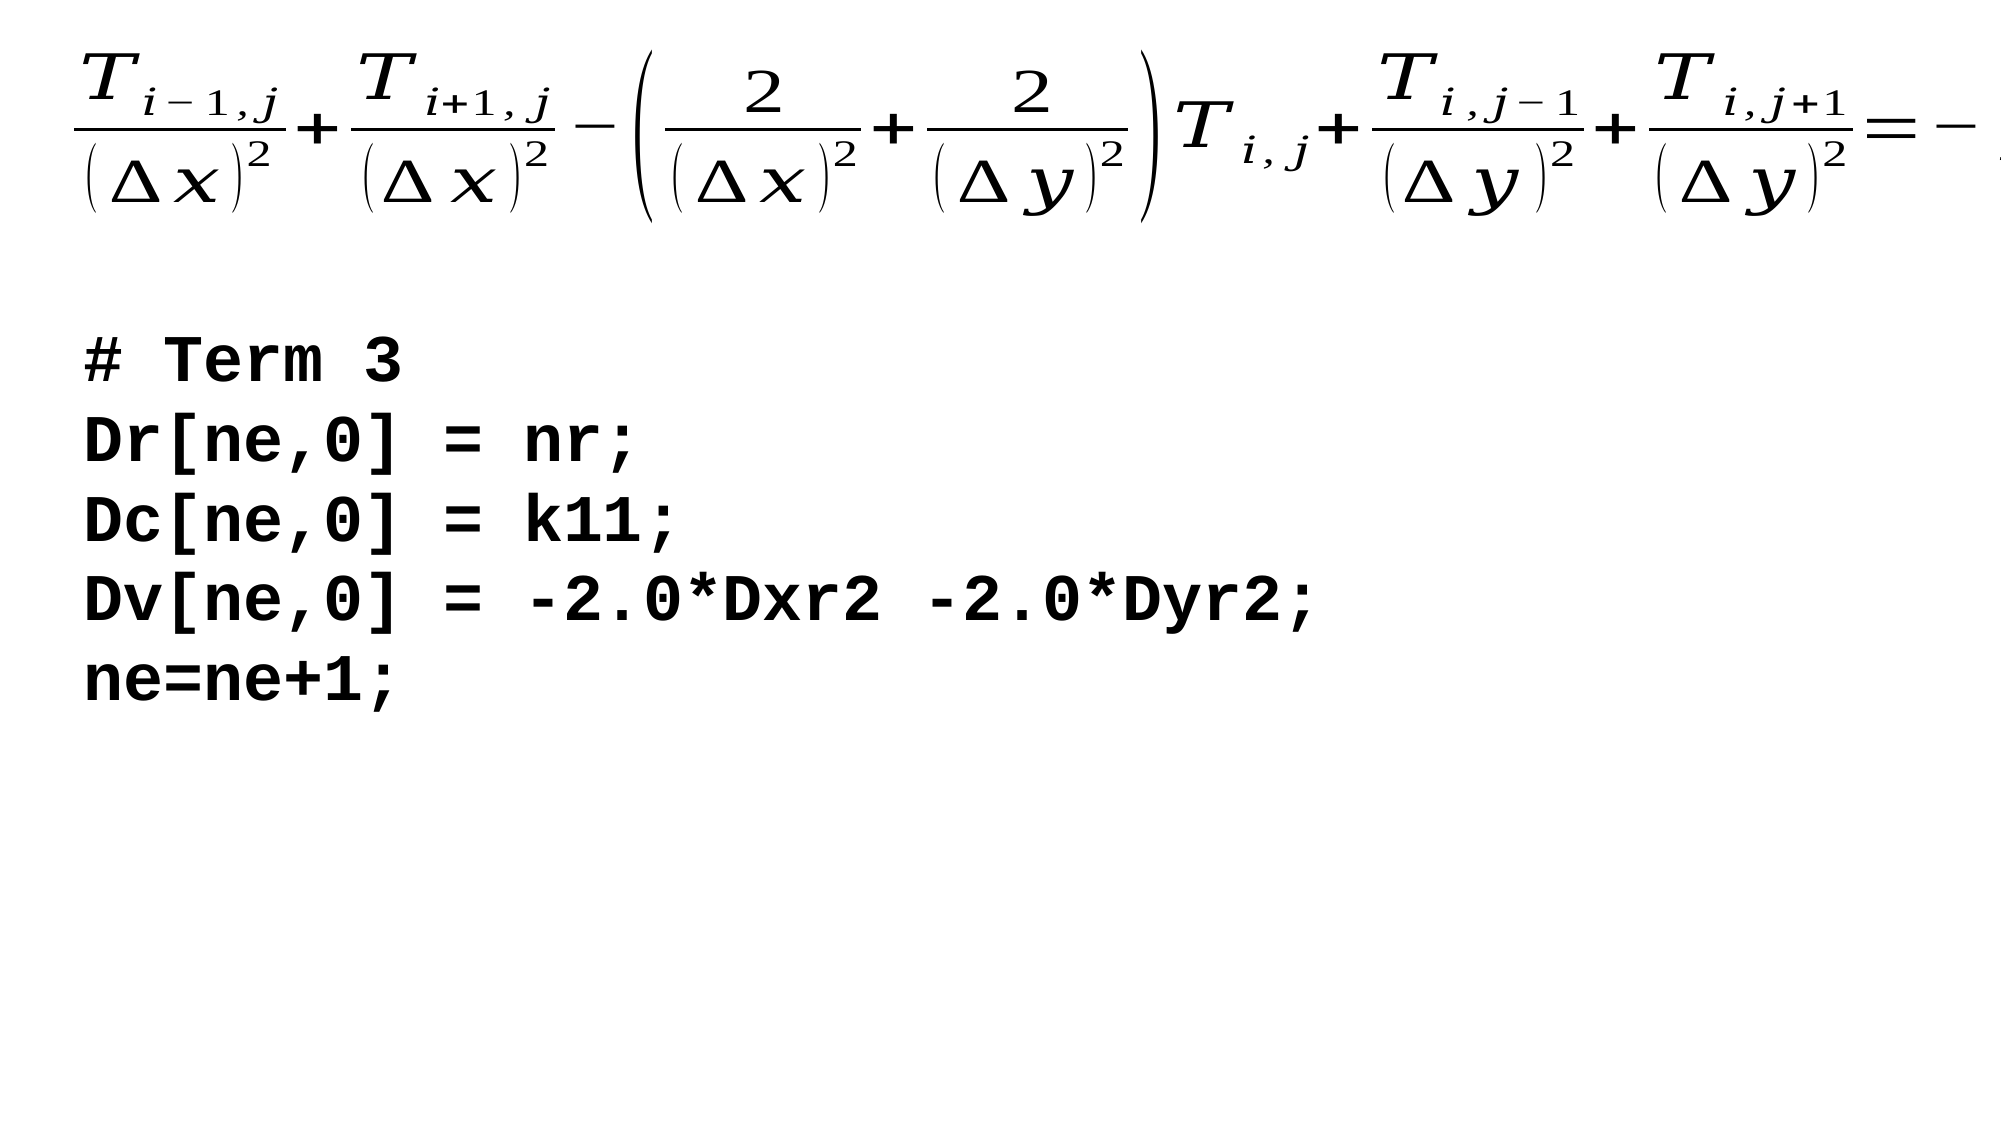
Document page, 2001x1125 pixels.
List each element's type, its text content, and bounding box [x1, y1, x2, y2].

text_box # Term 3 Dr[ne,0] = nr; Dc[ne,0] = k11; Dv[ne,0] = -2.0*Dxr2 -2.0*Dyr2; ne=ne+1; [68, 306, 1906, 722]
